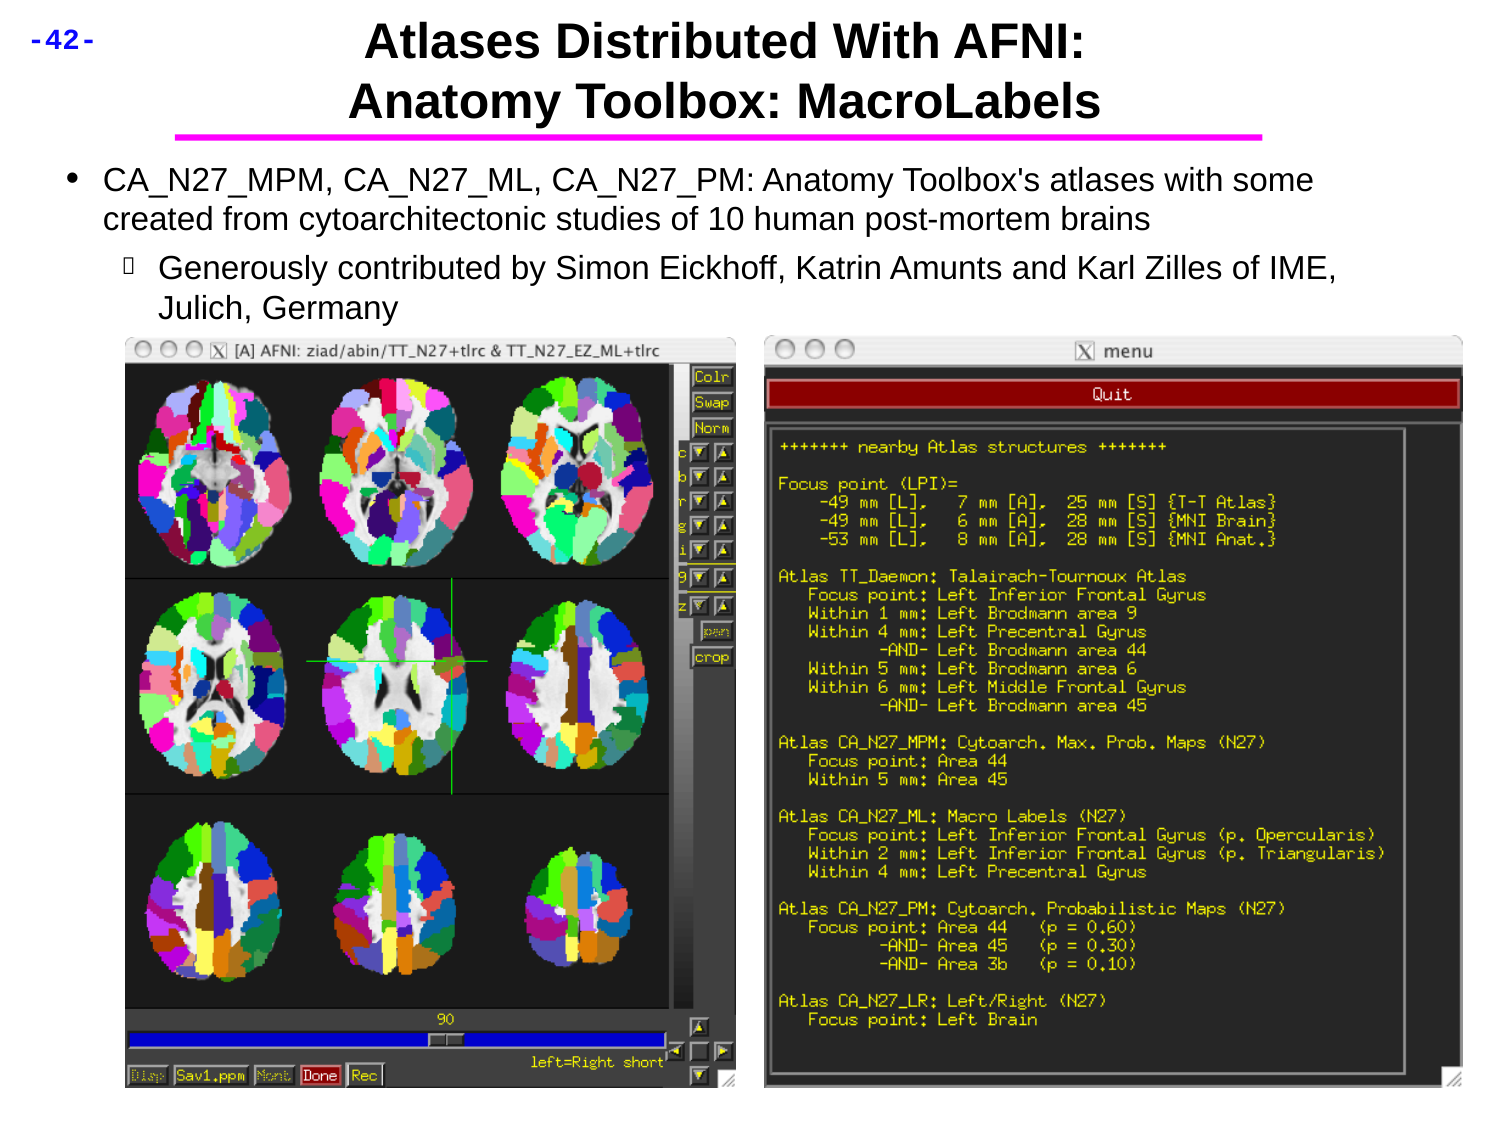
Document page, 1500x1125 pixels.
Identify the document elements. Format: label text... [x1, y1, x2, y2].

picture [764, 335, 1463, 1088]
text_box CA_N27_MPM, CA_N27_ML, CA_N27_PM: Anatomy Toolbox's atlases with some created from cytoarchitectonic studies of 10 human post-mortem brains Generously contributed by Simon Eickhoff, Katrin Amunts and Karl Zilles of IME, Julich, Germany [49, 149, 1400, 350]
text_box Atlases Distributed With AFNI: Anatomy Toolbox: MacroLabels [87, 24, 1363, 113]
picture [124, 337, 736, 1088]
